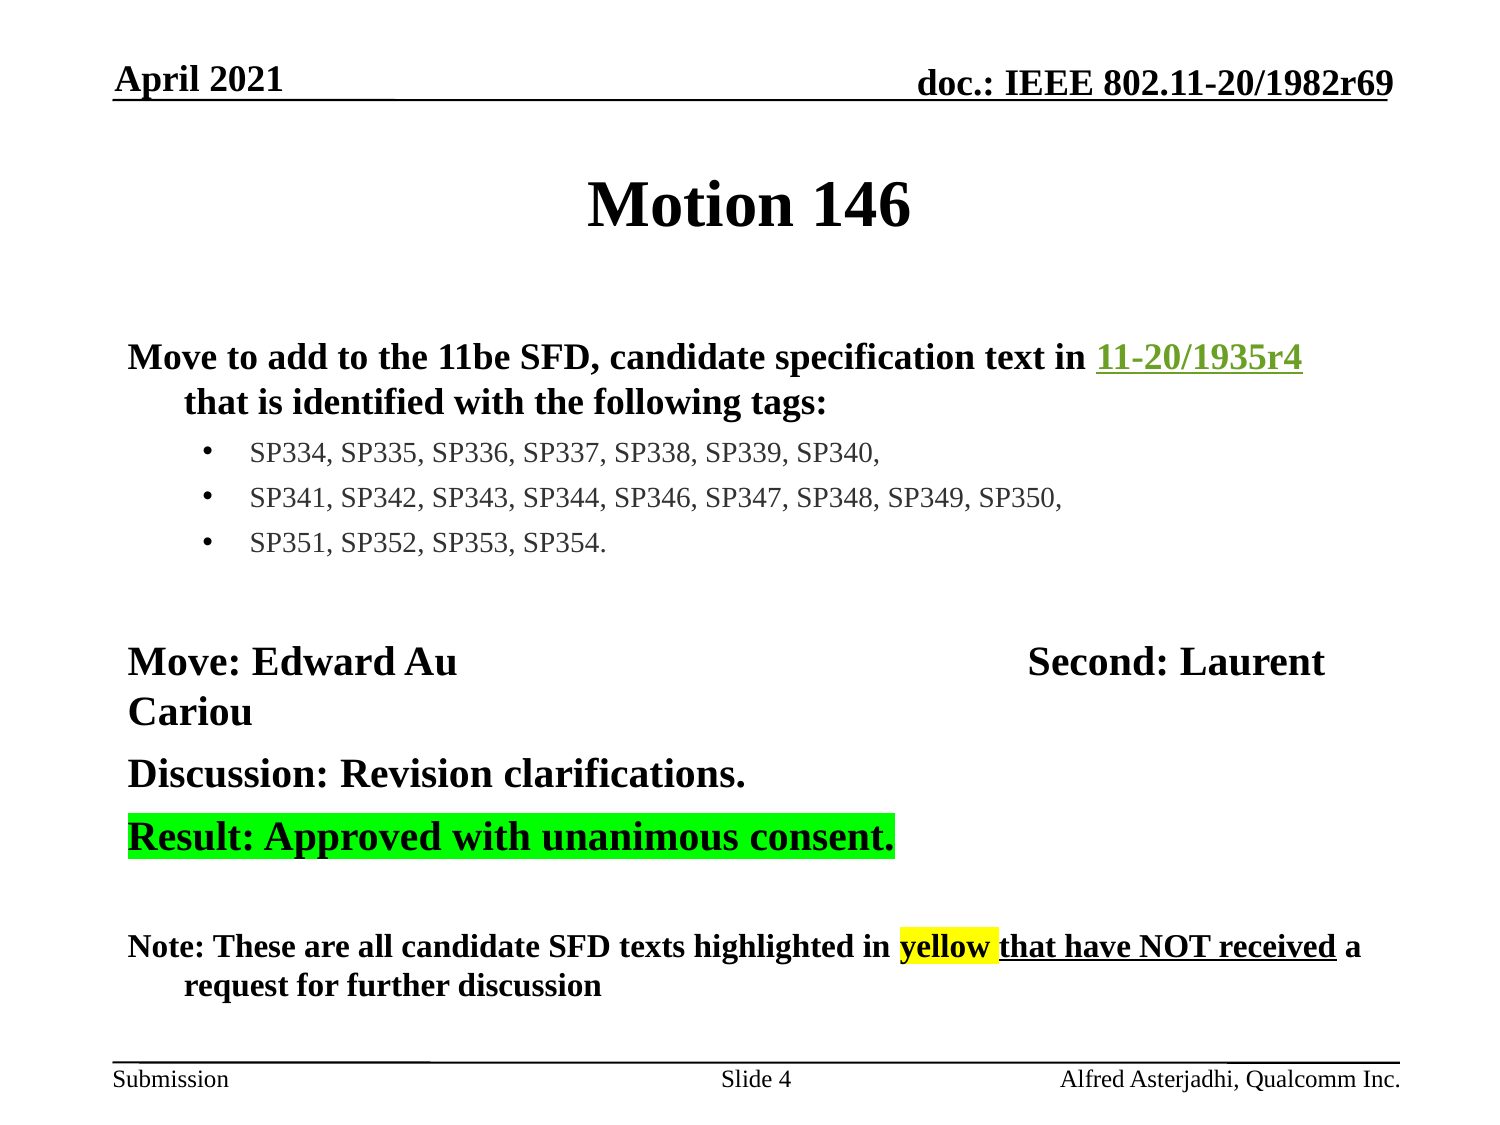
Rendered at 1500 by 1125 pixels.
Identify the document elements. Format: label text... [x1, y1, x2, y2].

footer Alfred Asterjadhi, Qualcomm Inc. [878, 1061, 1402, 1093]
list Move to add to the 11be SFD, candidate specification text in 11-20/1935r4 that is identified with the following tags: SP334, SP335, SP336, SP337, SP338, SP339, SP340, SP341, SP342, SP343, SP344, SP346, SP347, SP348, SP349, SP350, SP351, SP352, SP353, SP354. Move: Edward Au Second: Laurent Cariou Discussion: Revision clarifications. Result: Approved with unanimous consent. Note: These are all candidate SFD texts highlighted in yellow that have NOT received a request for further discussion [112, 324, 1388, 1063]
slide_number Slide 4 [712, 1061, 800, 1123]
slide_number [114, 54, 423, 100]
title Motion 146 [112, 112, 1388, 288]
